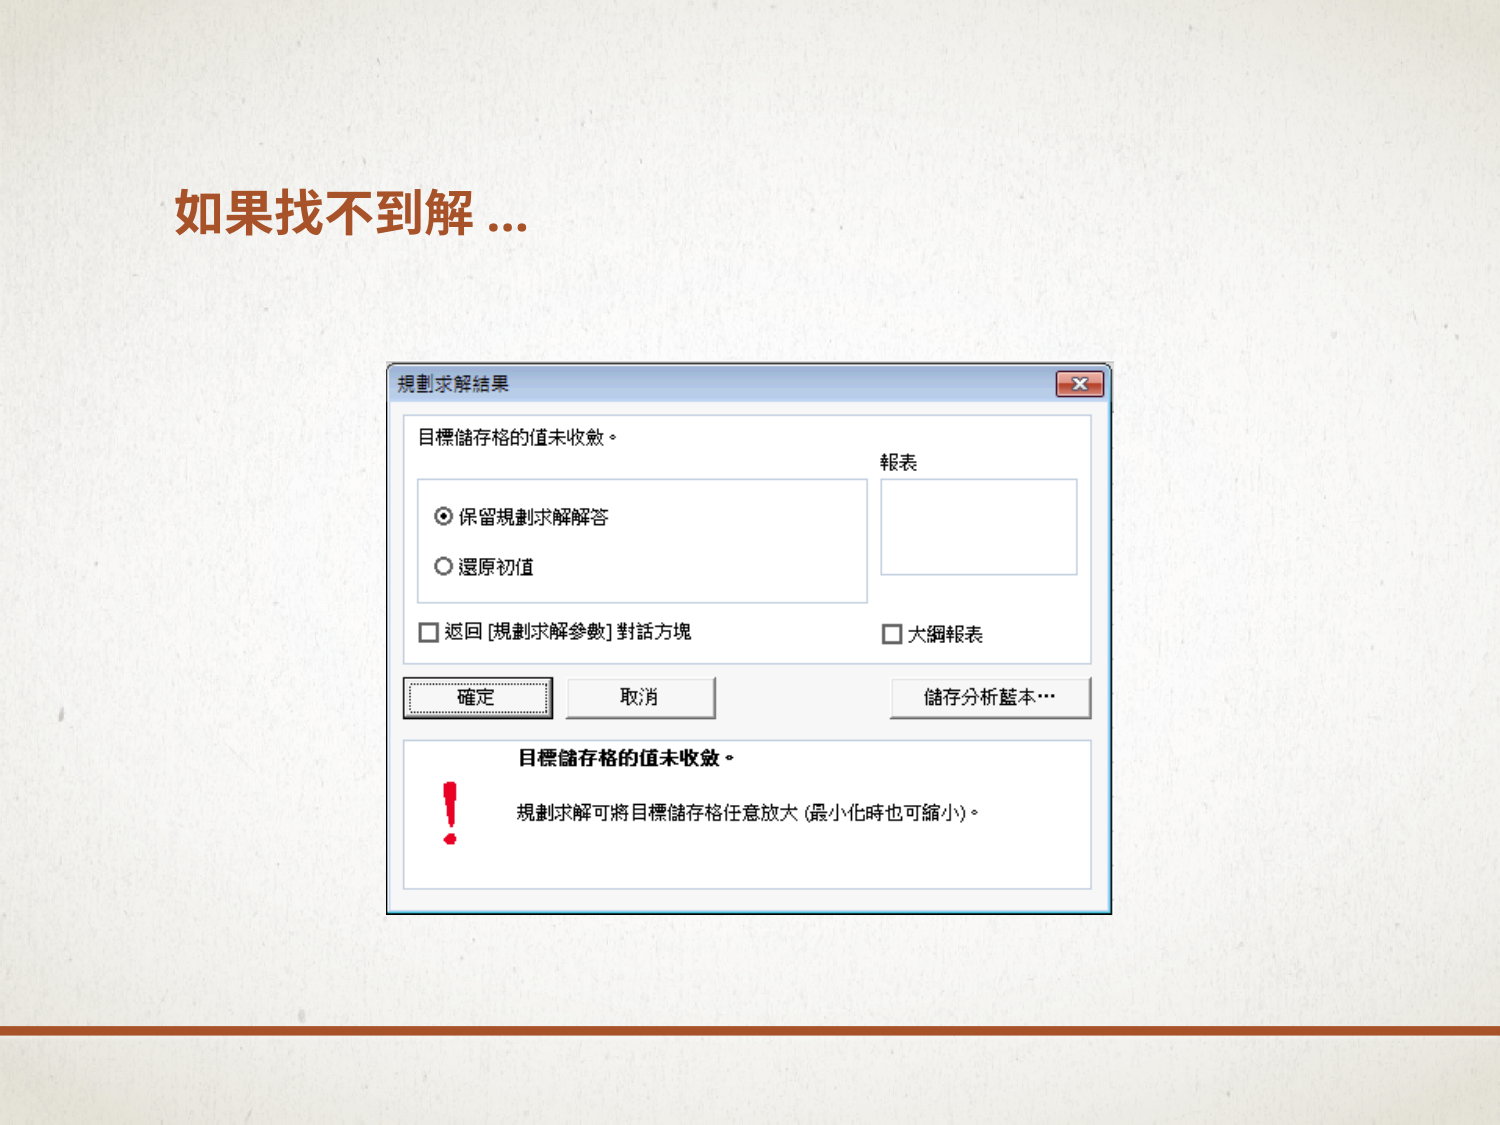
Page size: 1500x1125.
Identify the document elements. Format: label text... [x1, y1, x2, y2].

picture [0, 0, 1500, 1026]
picture [0, 1036, 1500, 1125]
title 如果找不到解... [159, 62, 1341, 250]
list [386, 360, 1114, 915]
